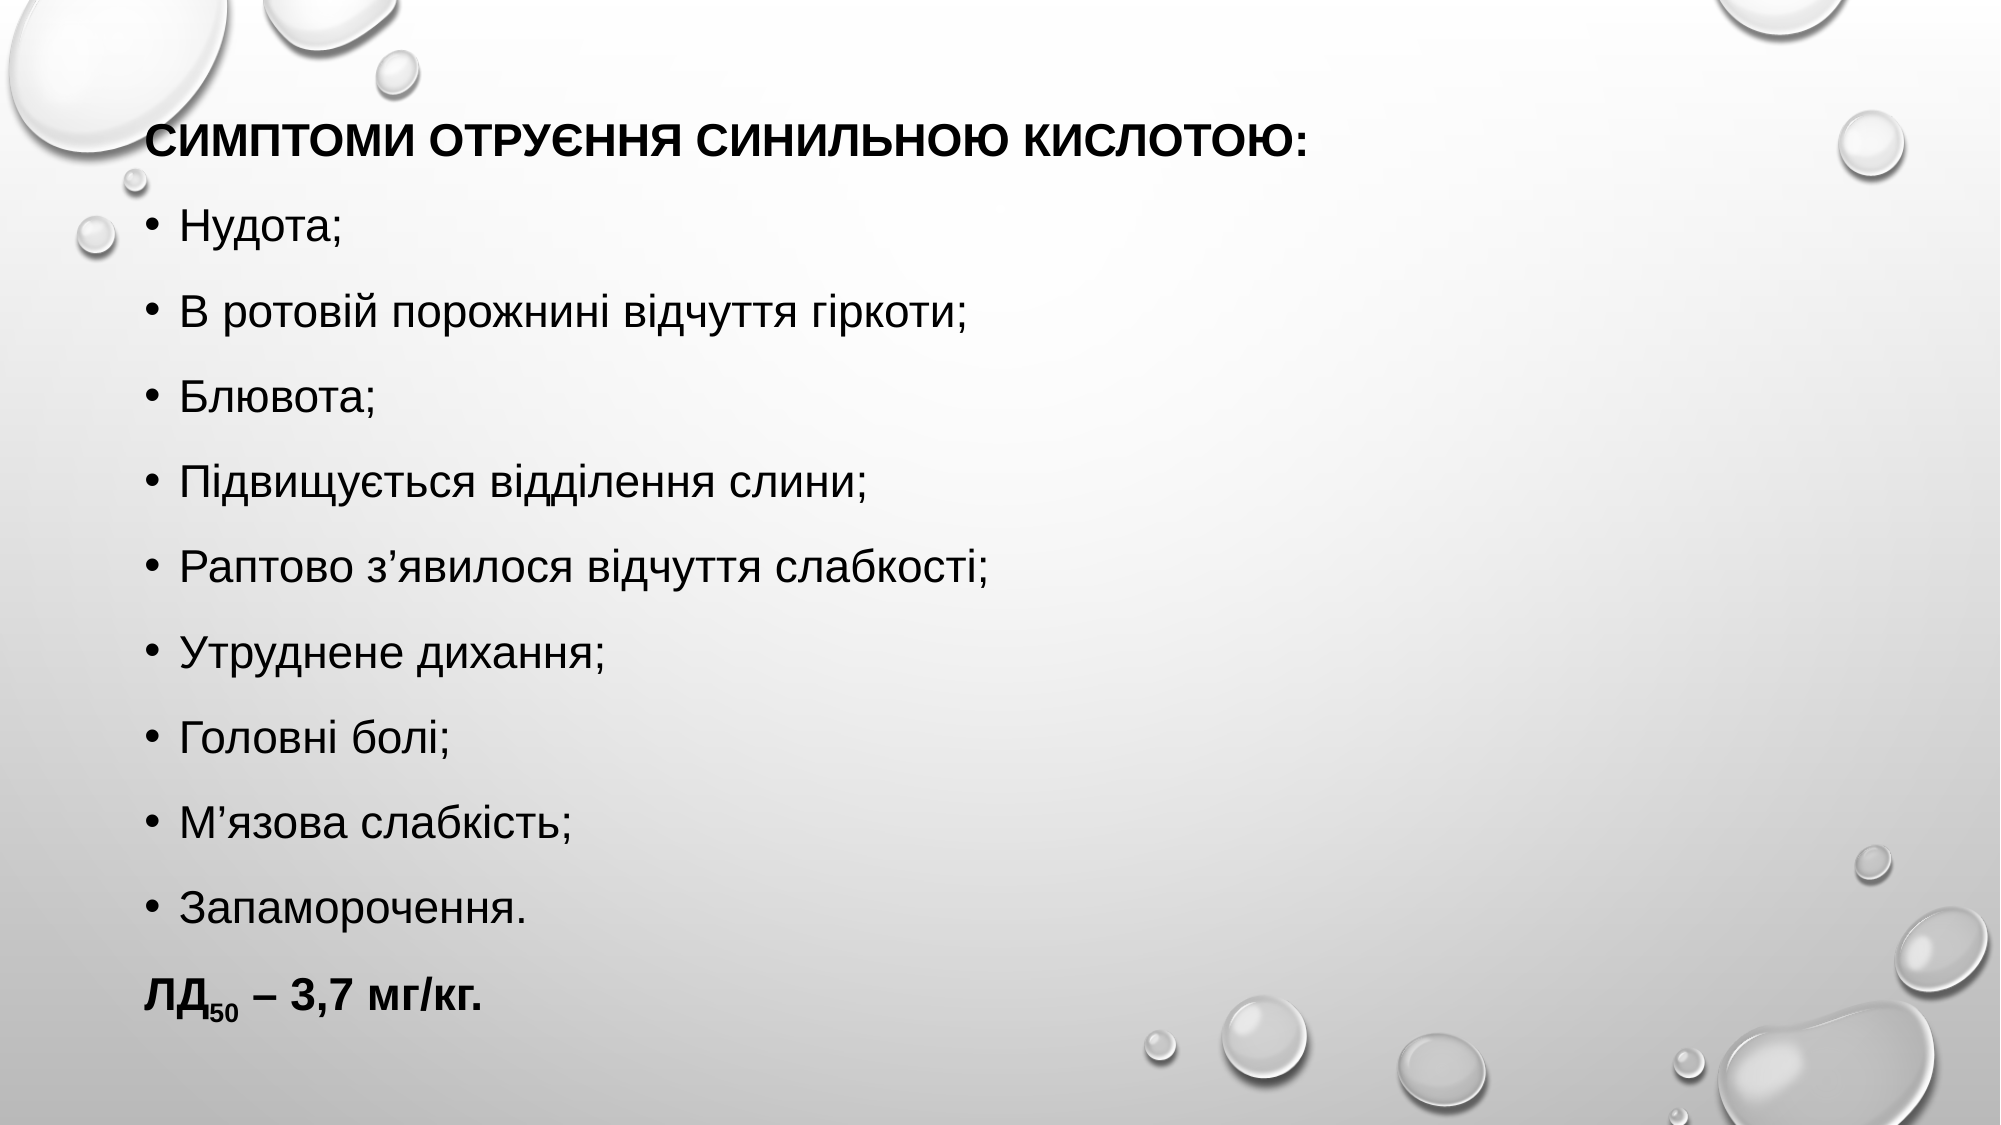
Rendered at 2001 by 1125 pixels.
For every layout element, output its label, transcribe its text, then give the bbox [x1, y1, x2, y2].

list СИМПТОМИ ОТРУЄННЯ СИНИЛЬНОЮ КИСЛОТОЮ: Нудота; В ротовій порожнині відчуття гіркоти; Блювота; Підвищується відділення слини; Раптово з’явилося відчуття слабкості; Утруднене дихання; Головні болі; М’язова слабкість; Запаморочення. ЛД50 – 3,7 мг/кг. [129, 92, 1830, 1109]
picture [0, 0, 2000, 1125]
